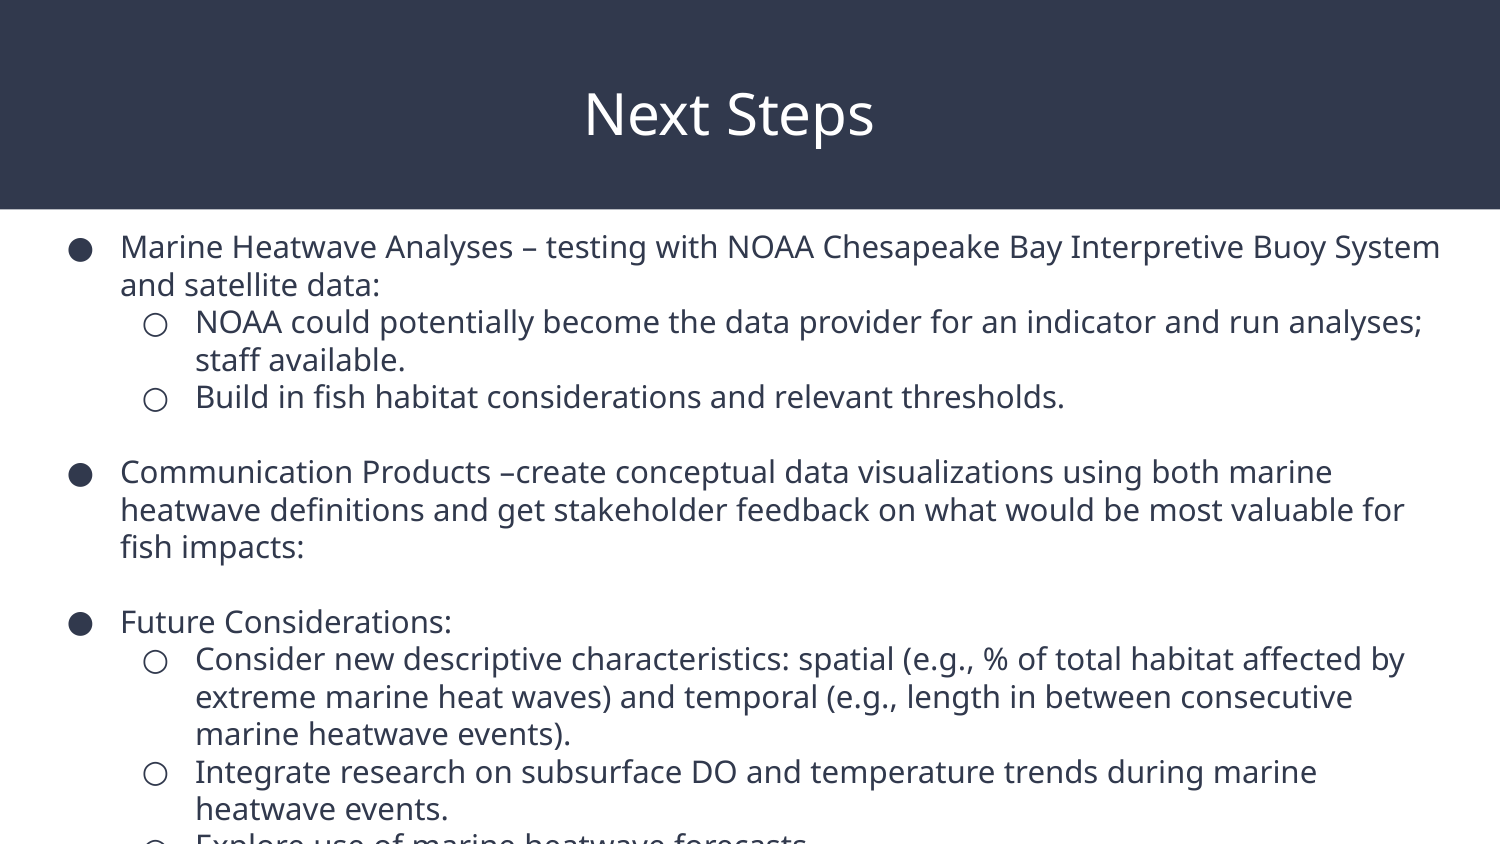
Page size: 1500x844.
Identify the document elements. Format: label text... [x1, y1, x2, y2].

title Next Steps [38, 62, 1436, 165]
text_box Marine Heatwave Analyses – testing with NOAA Chesapeake Bay Interpretive Buoy System and satellite data: NOAA could potentially become the data provider for an indicator and run analyses; staff available. Build in fish habitat considerations and relevant thresholds. Communication Products –create conceptual data visualizations using both marine heatwave definitions and get stakeholder feedback on what would be most valuable for fish impacts: Future Considerations: Consider new descriptive characteristics: spatial (e.g., % of total habitat affected by extreme marine heat waves) and temporal (e.g., length in between consecutive marine heatwave events). Integrate research on subsurface DO and temperature trends during marine heatwave events. Explore use of marine heatwave forecasts. [30, 212, 1465, 844]
